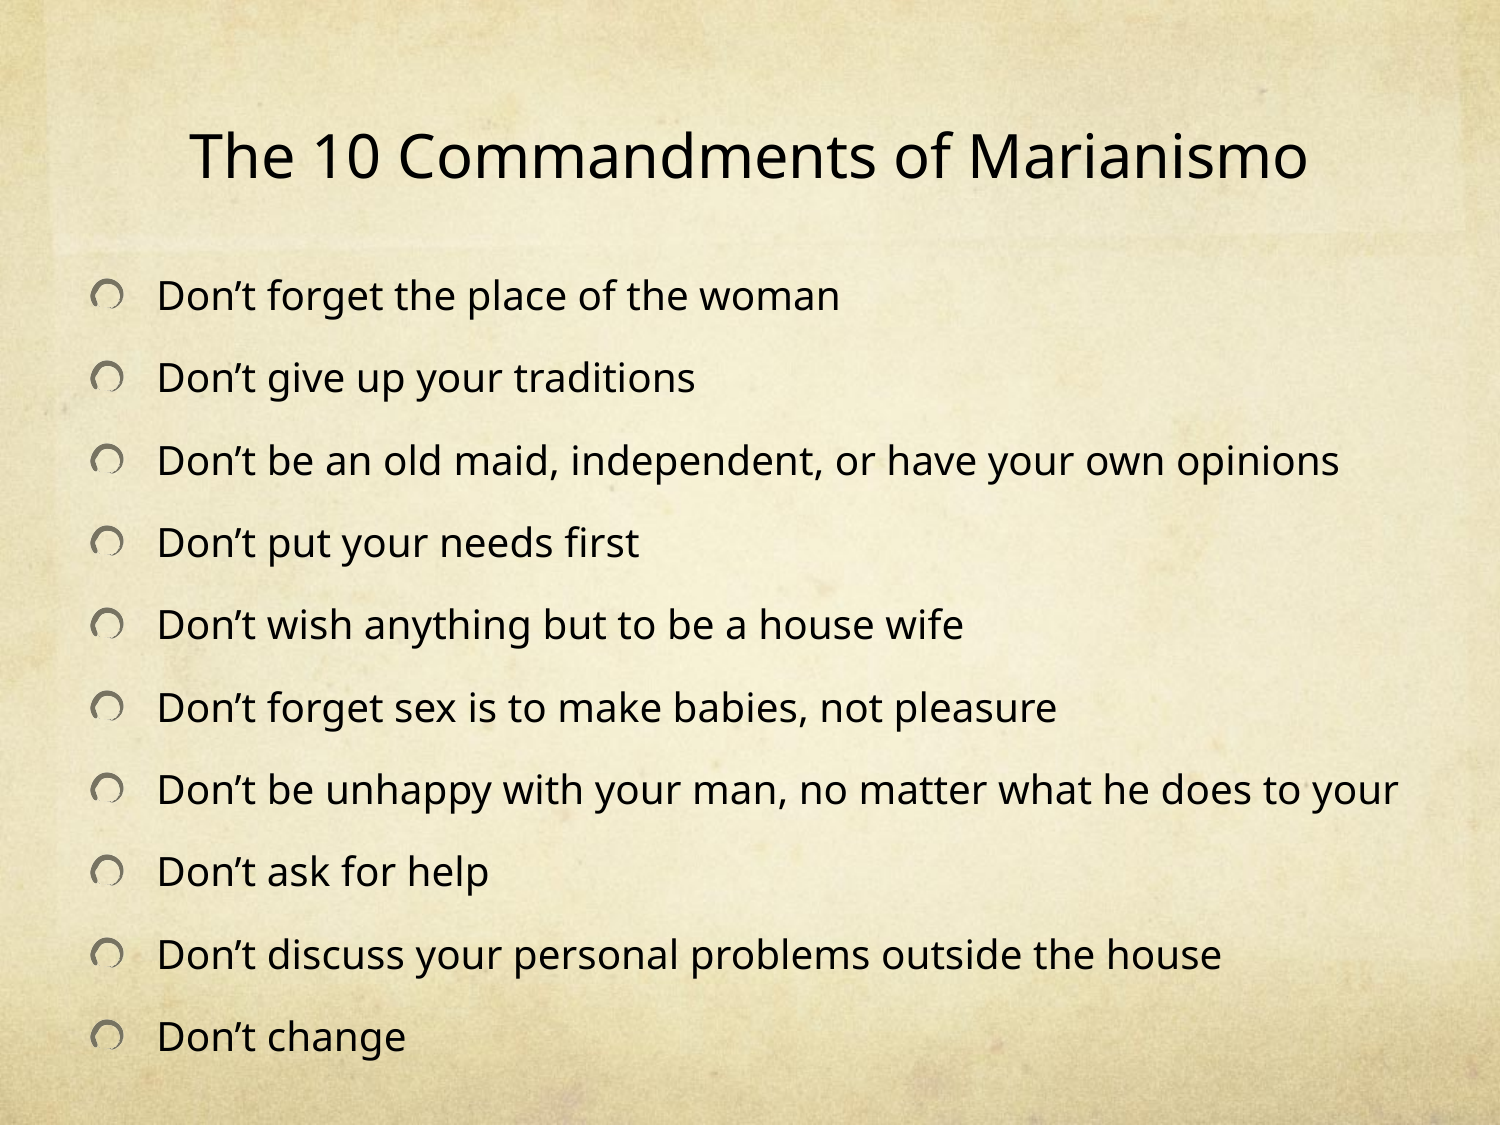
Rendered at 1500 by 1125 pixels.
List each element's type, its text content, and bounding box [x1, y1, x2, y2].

picture [90, 937, 125, 969]
picture [90, 607, 125, 640]
picture [90, 360, 125, 393]
picture [90, 854, 125, 887]
picture [90, 772, 125, 804]
title The 10 Commandments of Marianismo [150, 82, 1350, 225]
list Don’t forget the place of the woman Don’t give up your traditions Don’t be an old maid, independent, or have your own opinions Don’t put your needs first Don’t wish anything but to be a house wife Don’t forget sex is to make babies, not pleasure Don’t be unhappy with your man, no matter what he does to your Don’t ask for help Don’t discuss your personal problems outside the house Don’t change [75, 262, 1425, 1125]
picture [90, 278, 125, 310]
picture [90, 1019, 125, 1051]
picture [90, 443, 125, 475]
picture [90, 525, 125, 557]
picture [90, 690, 125, 722]
picture [0, 0, 1500, 1125]
